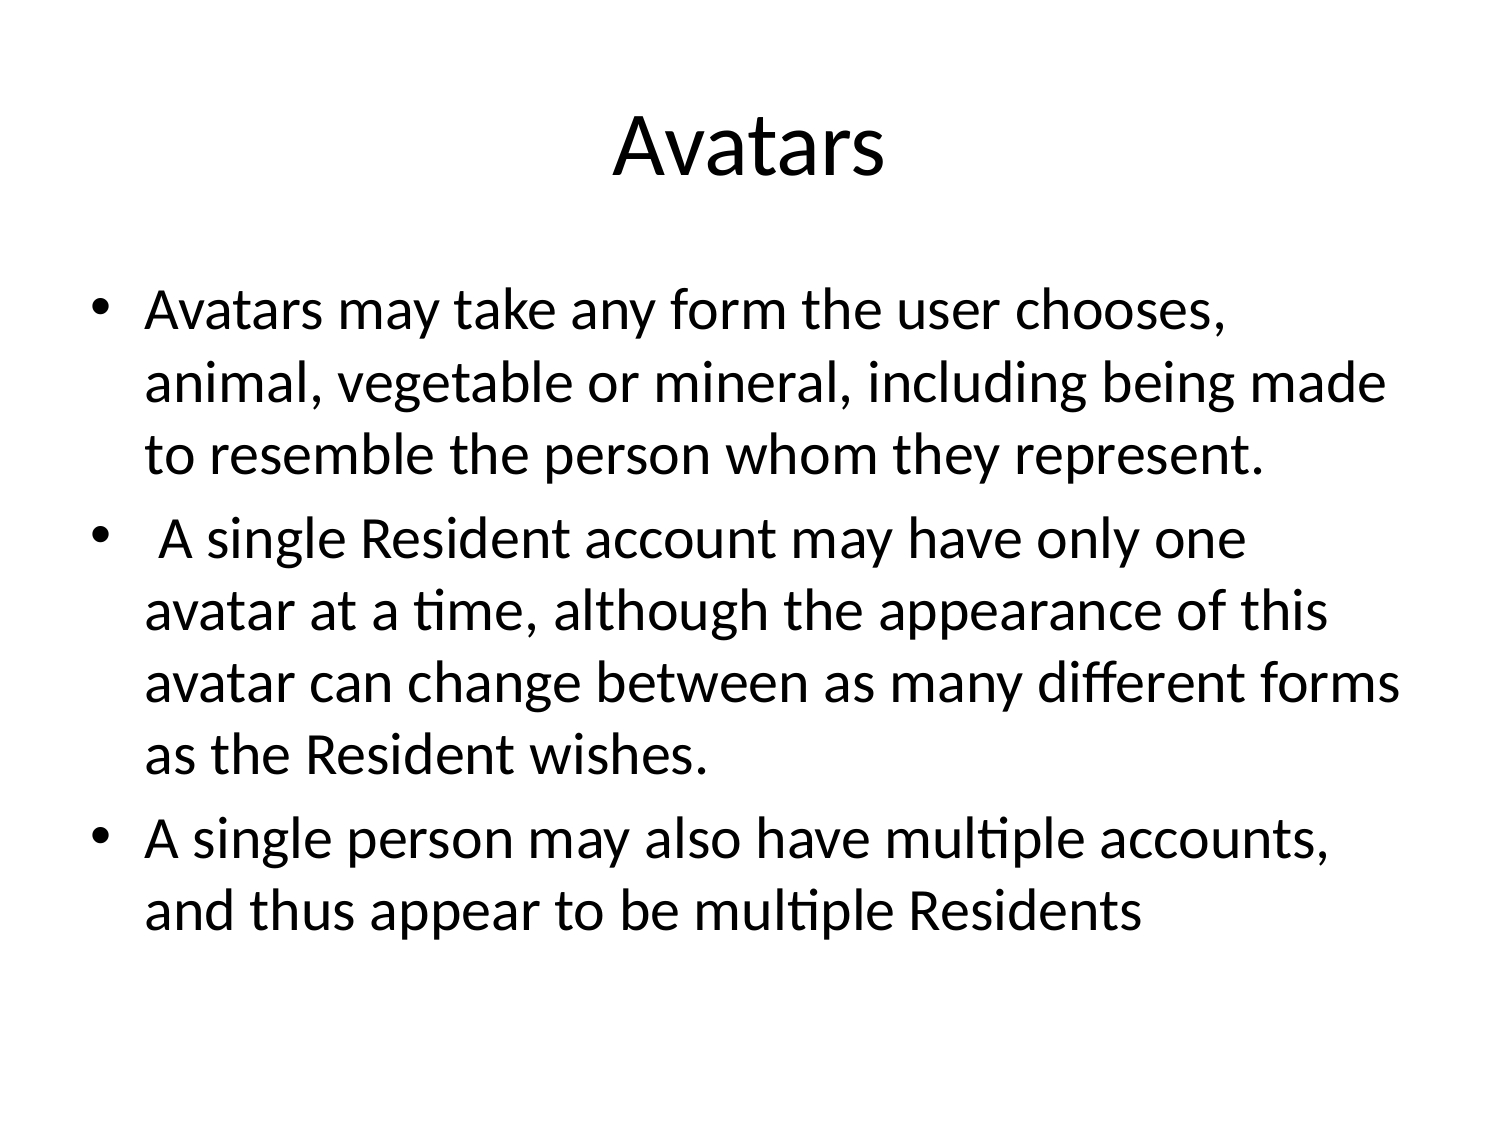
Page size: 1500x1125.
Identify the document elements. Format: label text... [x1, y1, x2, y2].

list Avatars may take any form the user chooses, animal, vegetable or mineral, including being made to resemble the person whom they represent. A single Resident account may have only one avatar at a time, although the appearance of this avatar can change between as many different forms as the Resident wishes. A single person may also have multiple accounts, and thus appear to be multiple Residents [75, 262, 1425, 1005]
title Avatars [75, 45, 1425, 233]
